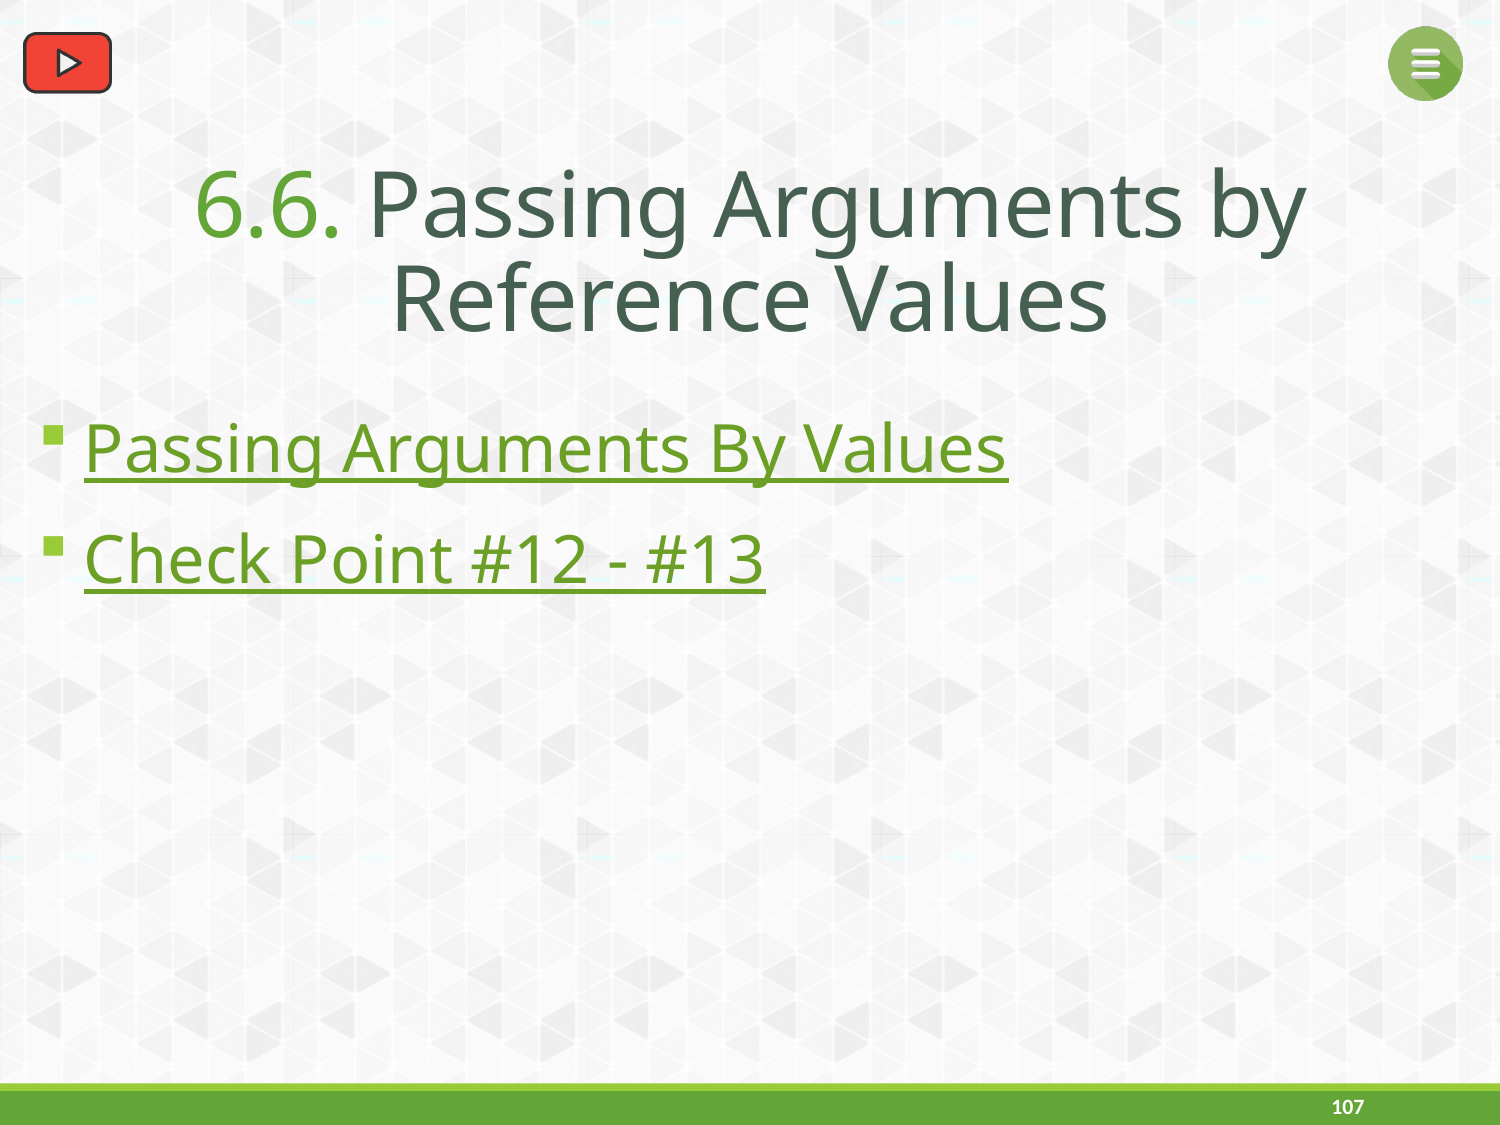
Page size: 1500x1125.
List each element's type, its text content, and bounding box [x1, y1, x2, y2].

list Passing Arguments By Values Check Point #12 - #13 [23, 399, 1476, 1078]
slide_number 107 [1218, 1090, 1380, 1121]
picture [0, 0, 1500, 1083]
title 6.6. Passing Arguments by Reference Values [23, 112, 1476, 399]
